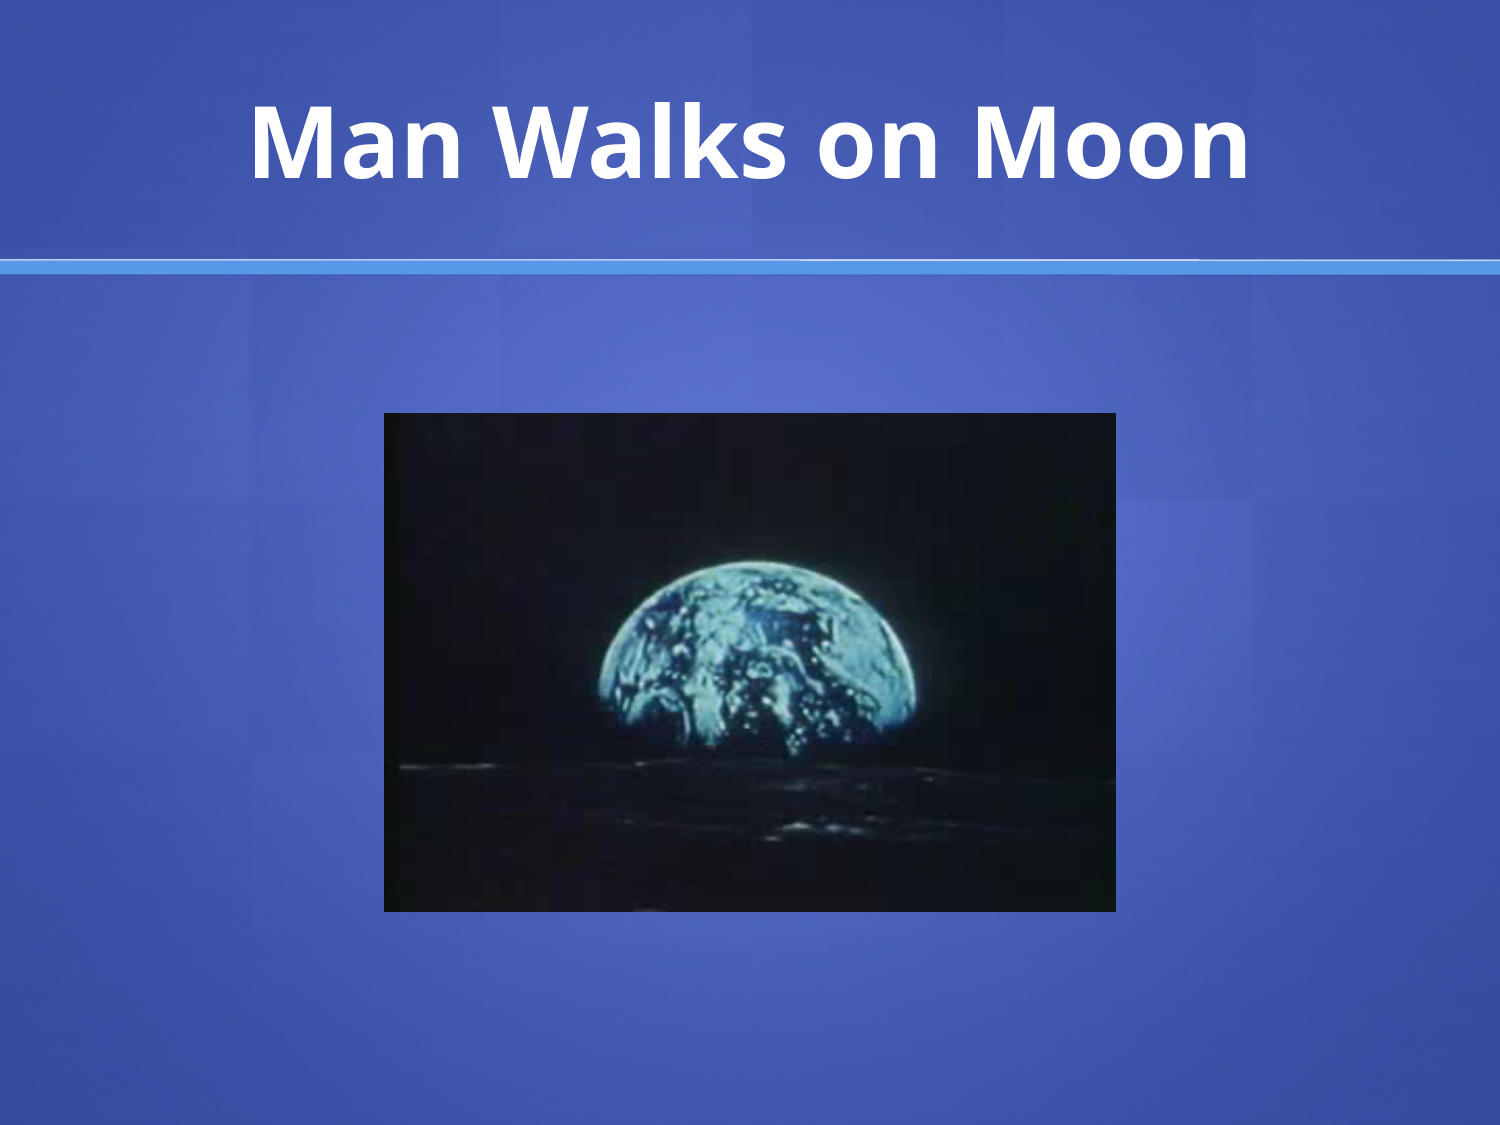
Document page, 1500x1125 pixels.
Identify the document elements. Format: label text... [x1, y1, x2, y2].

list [382, 411, 1118, 914]
title Man Walks on Moon [75, 45, 1425, 233]
